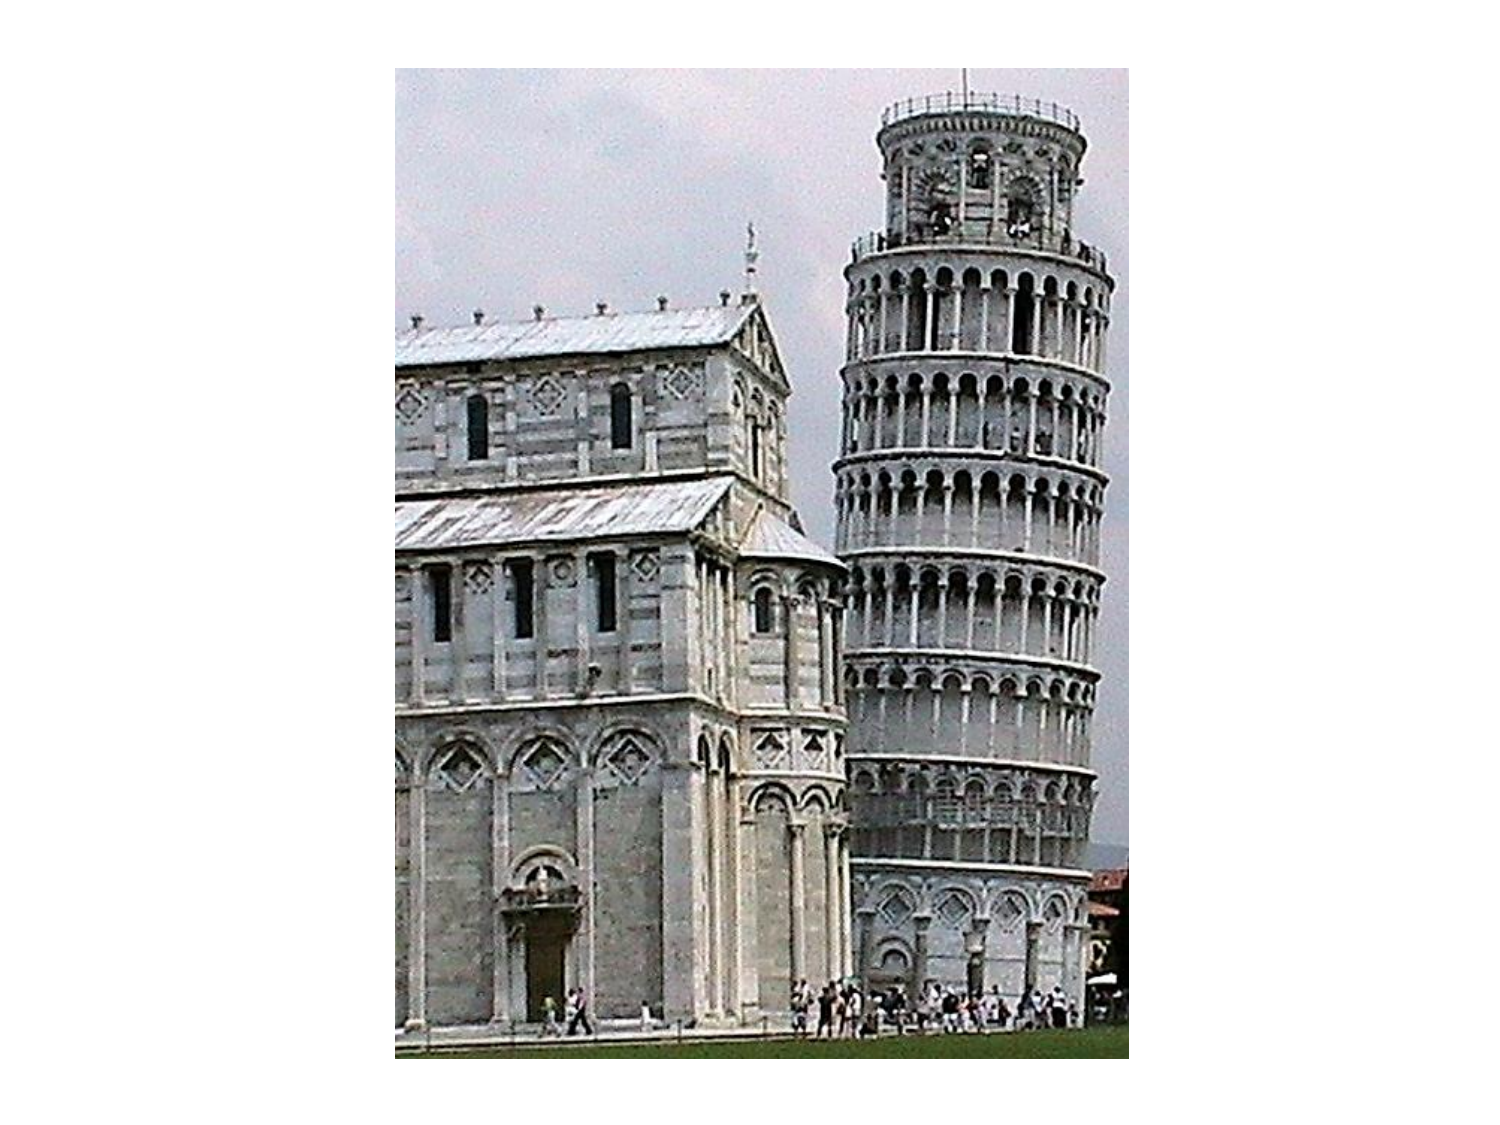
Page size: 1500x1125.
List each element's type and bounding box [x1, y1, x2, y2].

picture [395, 67, 1130, 1059]
